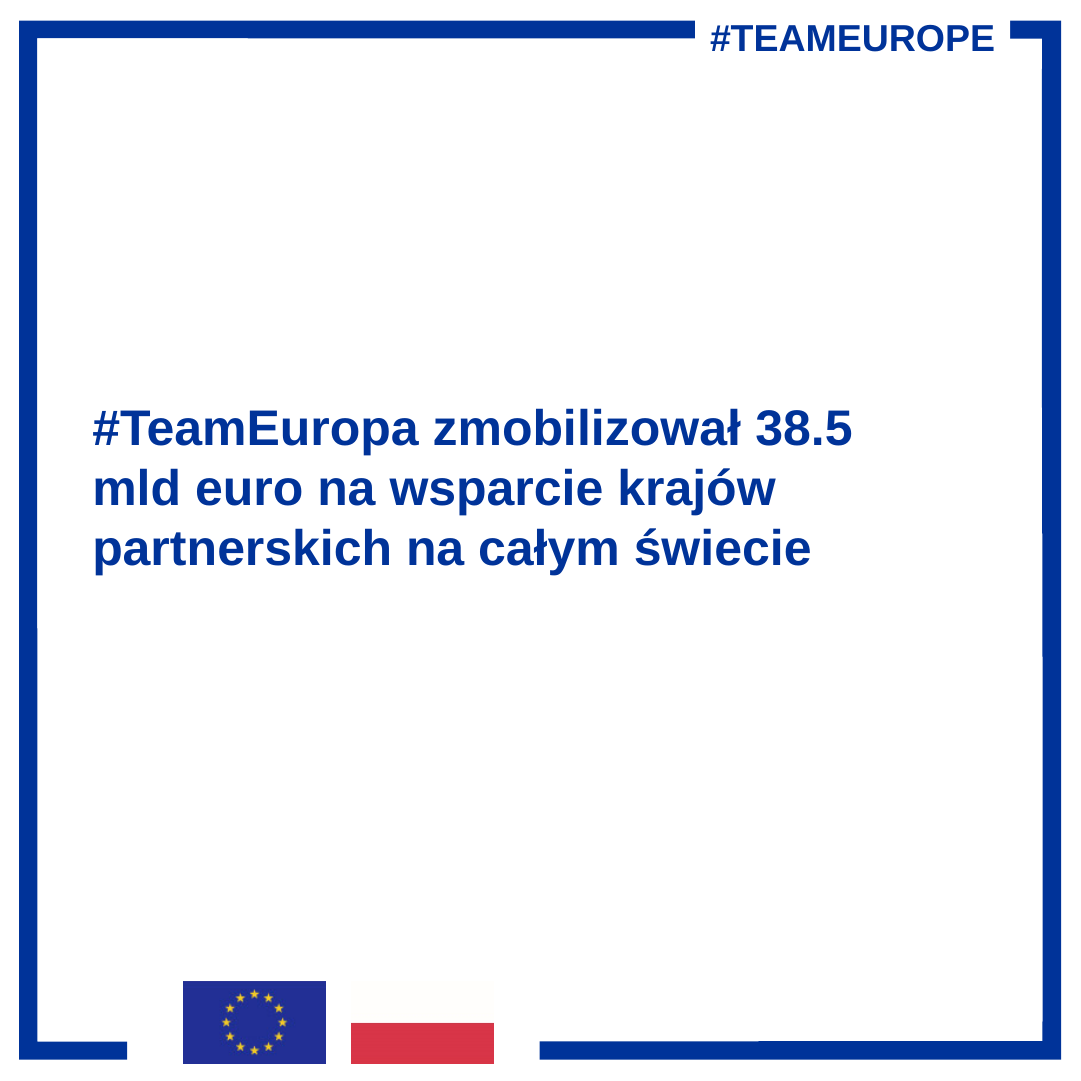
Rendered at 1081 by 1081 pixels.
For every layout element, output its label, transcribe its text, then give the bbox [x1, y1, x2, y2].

picture [182, 980, 327, 1065]
picture [350, 980, 495, 1065]
text_box #TeamEuropa zmobilizował 38.5 mld euro na wsparcie krajów partnerskich na całym świecie [77, 388, 950, 583]
